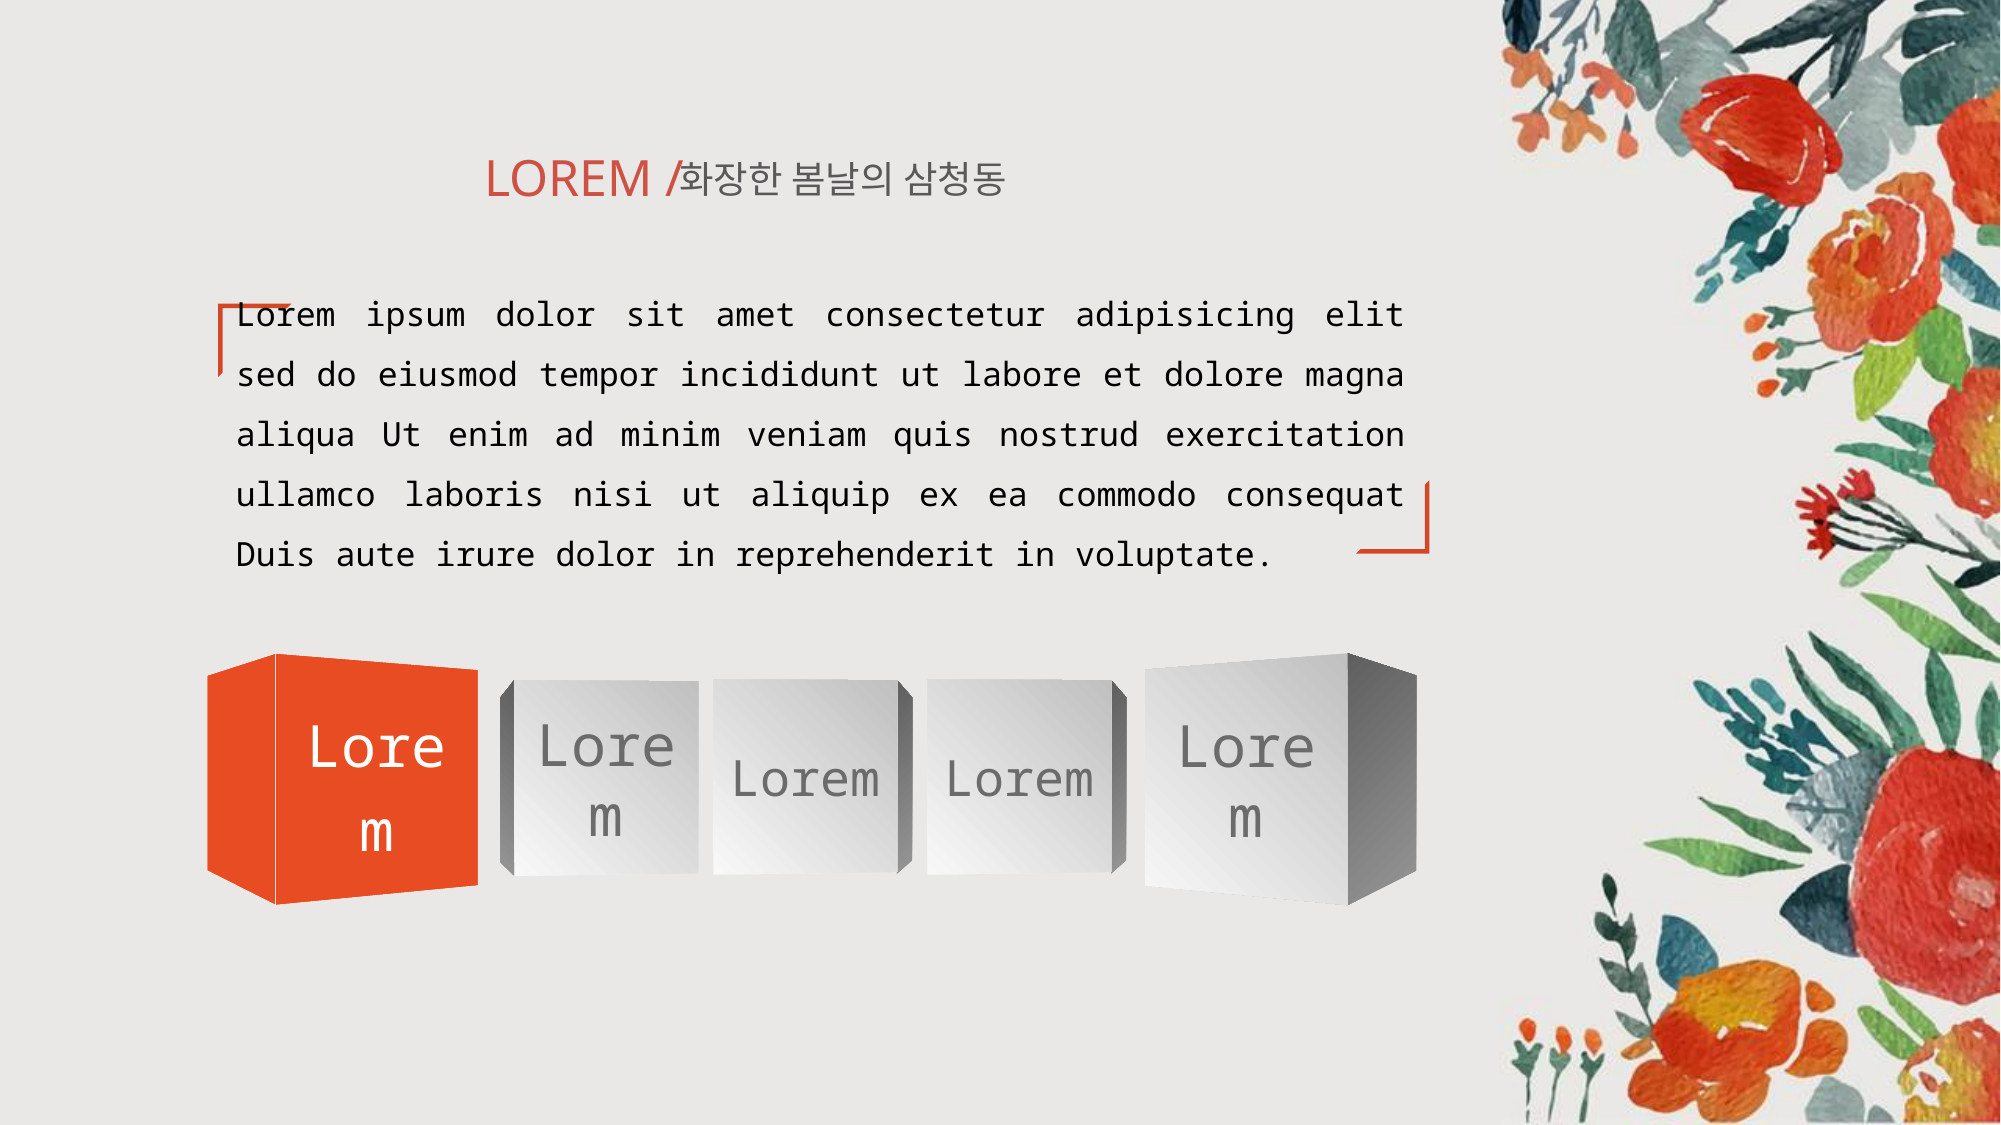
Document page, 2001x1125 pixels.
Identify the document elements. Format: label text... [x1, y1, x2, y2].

text_box [500, 680, 514, 876]
text_box [1348, 653, 1417, 905]
text_box [896, 681, 913, 874]
text_box [207, 653, 275, 905]
text_box Lorem ipsum dolor sit amet consectetur adipisicing elit sed do eiusmod tempor incididunt ut labore et dolore magna aliqua Ut enim ad minim veniam quis nostrud exercitation ullamco laboris nisi ut aliquip ex ea commodo consequat Duis aute irure dolor in reprehenderit in voluptate. [221, 301, 1421, 545]
text_box Lorem [1145, 653, 1348, 906]
text_box [1111, 681, 1127, 874]
text_box Lorem [927, 679, 1112, 875]
text_box [1355, 480, 1430, 554]
text_box Lorem [514, 680, 699, 876]
text_box 화장한 봄날의 삼청동 [664, 148, 1118, 209]
text_box Lorem [713, 679, 898, 875]
text_box Lorem [275, 653, 479, 906]
text_box LOREM / [469, 139, 762, 215]
picture [0, 0, 2001, 1125]
